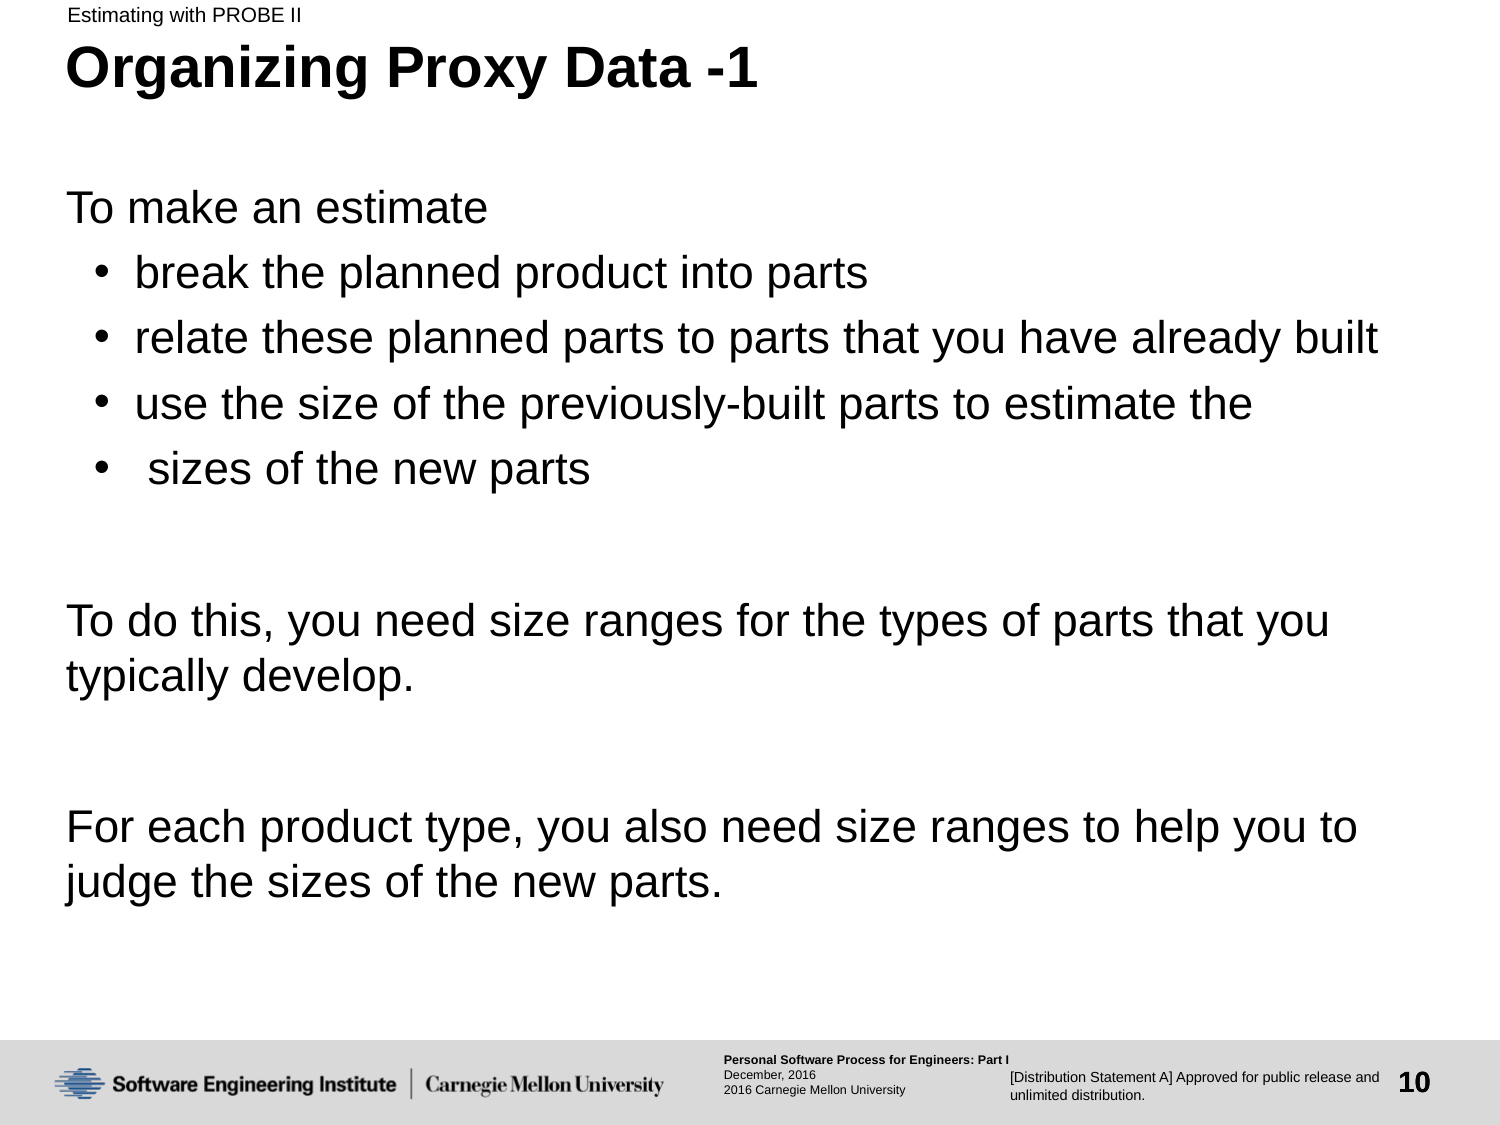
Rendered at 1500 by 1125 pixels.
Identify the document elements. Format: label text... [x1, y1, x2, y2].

text_box Estimating with PROBE II [67, 1, 752, 27]
list To make an estimate break the planned product into parts relate these planned parts to parts that you have already built use the size of the previously-built parts to estimate the sizes of the new parts To do this, you need size ranges for the types of parts that you typically develop. For each product type, you also need size ranges to help you to judge the sizes of the new parts. [65, 177, 1431, 1000]
title Organizing Proxy Data -1 [65, 37, 1313, 148]
picture [46, 1061, 673, 1104]
